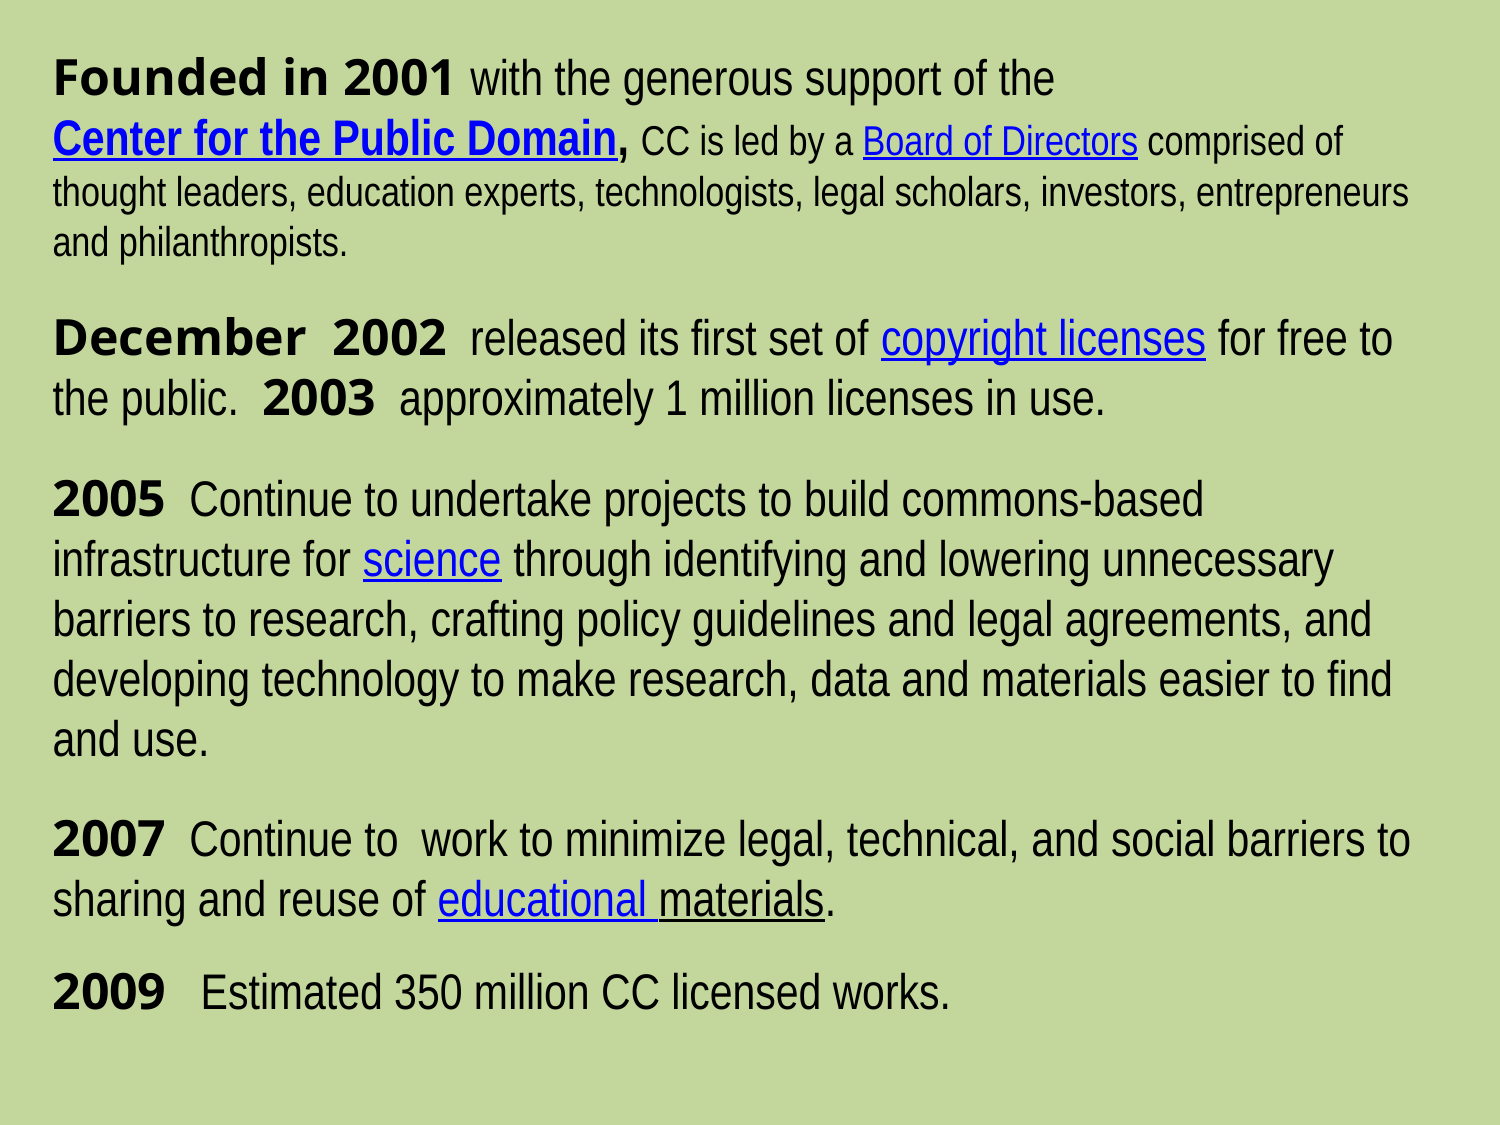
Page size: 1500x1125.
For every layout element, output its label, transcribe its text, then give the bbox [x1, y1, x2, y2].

list Founded in 2001 with the generous support of the Center for the Public Domain, CC is led by a Board of Directors comprised of thought leaders, education experts, technologists, legal scholars, investors, entrepreneurs and philanthropists. December 2002 released its first set of copyright licenses for free to the public. 2003 approximately 1 million licenses in use. 2005 Continue to undertake projects to build commons-based infrastructure for science through identifying and lowering unnecessary barriers to research, crafting policy guidelines and legal agreements, and developing technology to make research, data and materials easier to find and use. 2007 Continue to work to minimize legal, technical, and social barriers to sharing and reuse of educational materials. 2009 Estimated 350 million CC licensed works. [37, 37, 1463, 1075]
